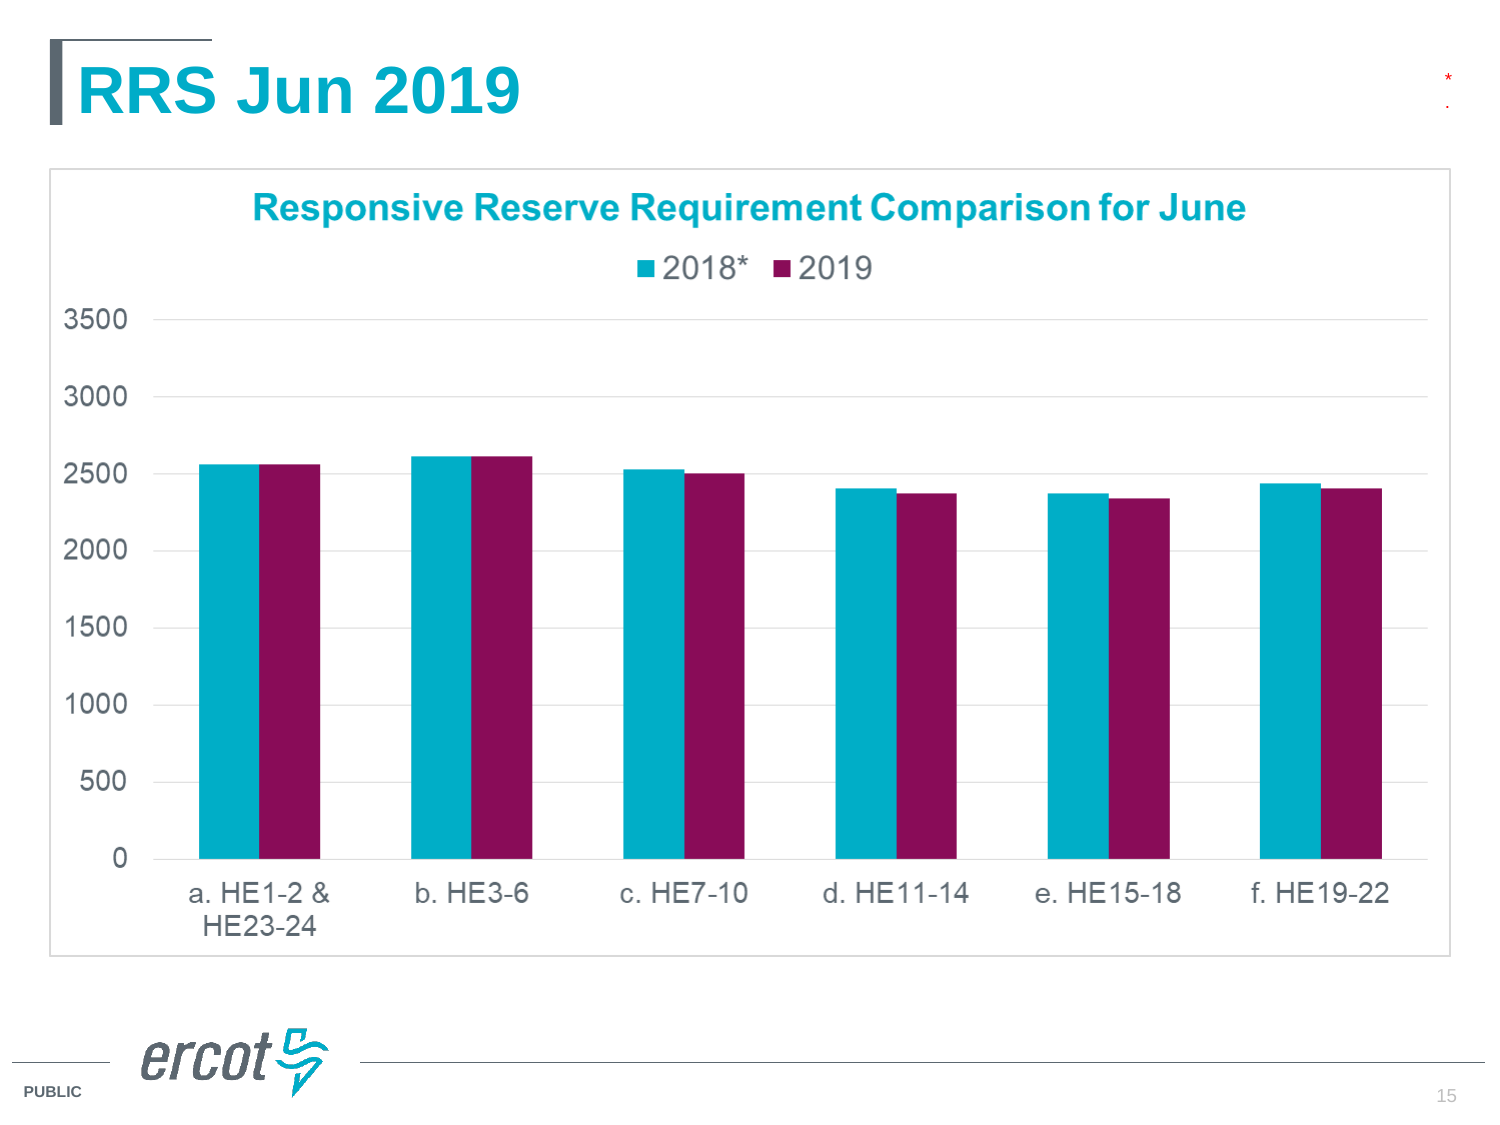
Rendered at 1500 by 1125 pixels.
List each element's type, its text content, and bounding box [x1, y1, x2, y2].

picture [137, 1024, 332, 1100]
picture [49, 168, 1451, 957]
title RRS Jun 2019 [62, 39, 1450, 125]
text_box *. [1430, 60, 1470, 105]
